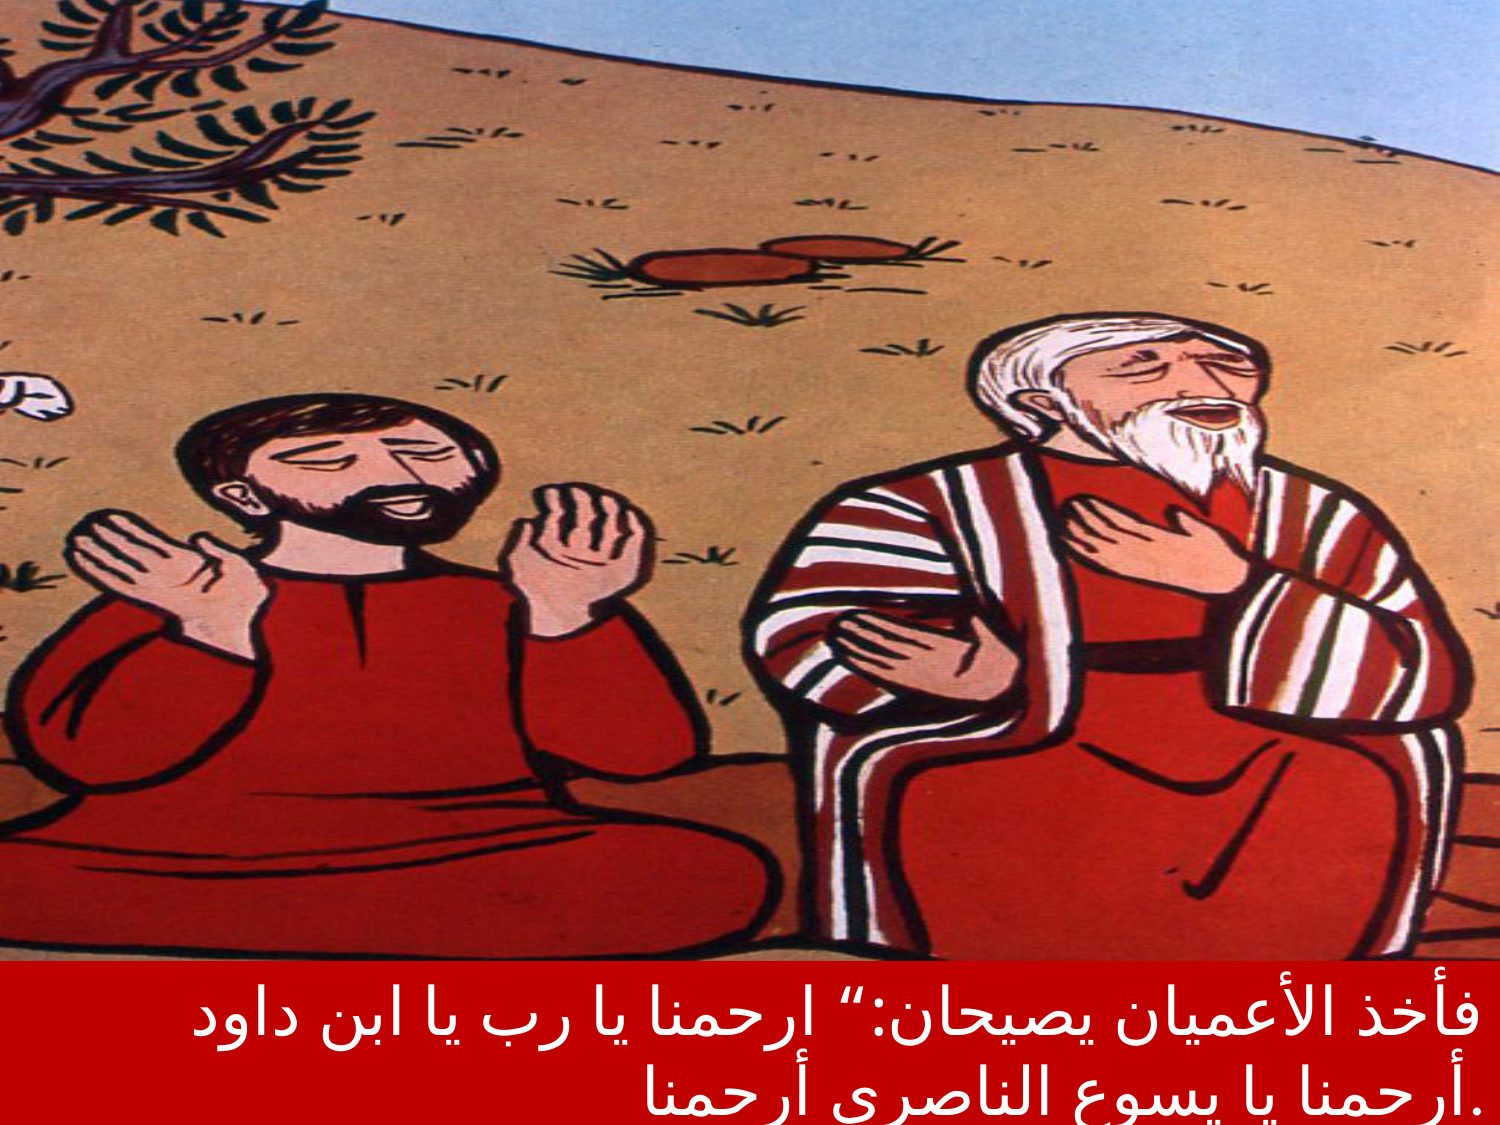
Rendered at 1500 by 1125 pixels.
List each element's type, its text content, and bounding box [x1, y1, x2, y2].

picture [0, 0, 1500, 962]
text_box فأخذ الأعميان يصيحان:“ ارحمنا يا رب يا ابن داود أرحمنا يا يسوع الناصري أرحمنا. [0, 969, 1500, 1125]
